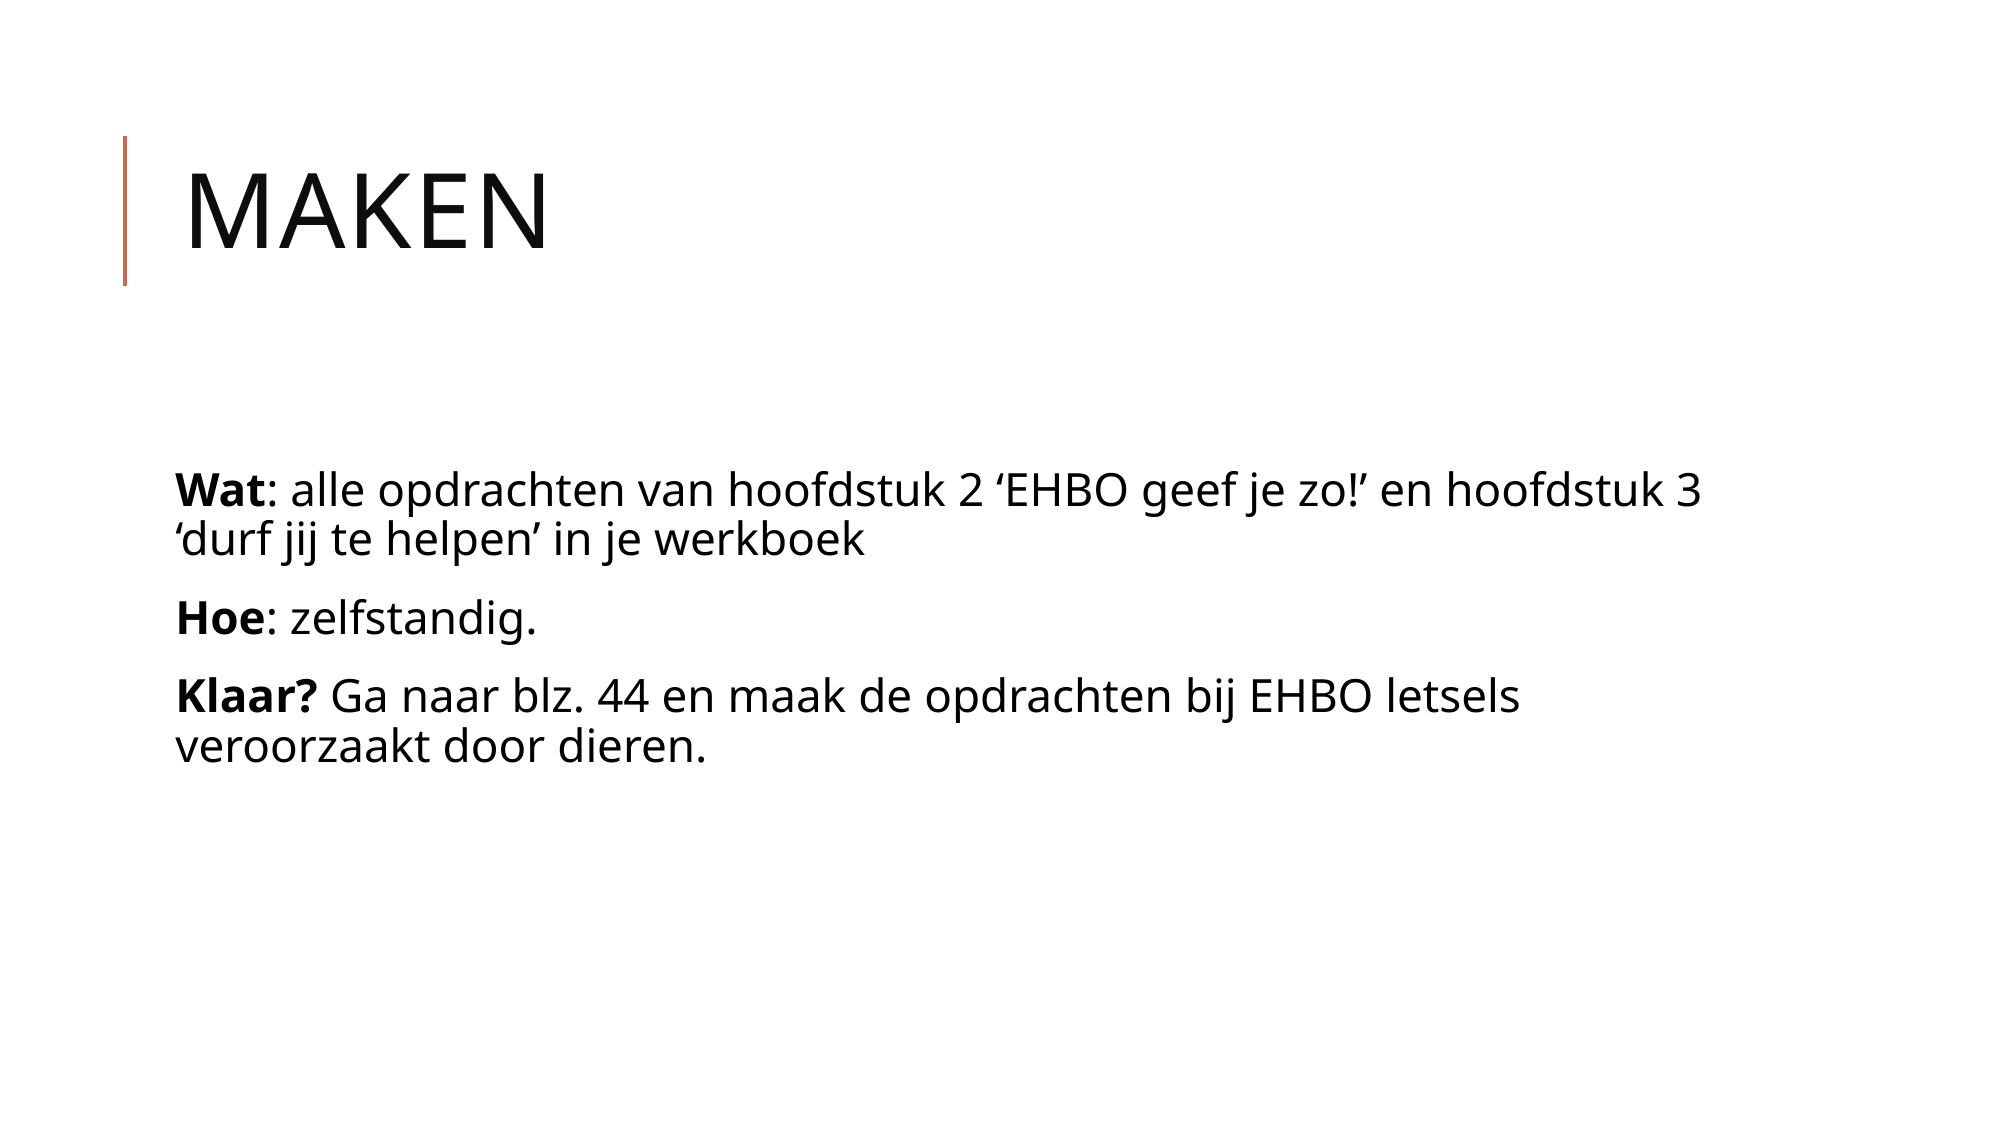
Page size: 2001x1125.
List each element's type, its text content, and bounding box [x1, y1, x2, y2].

title Maken [168, 96, 1763, 342]
list Wat: alle opdrachten van hoofdstuk 2 ‘EHBO geef je zo!’ en hoofdstuk 3 ‘durf jij te helpen’ in je werkboek Hoe: zelfstandig. Klaar? Ga naar blz. 44 en maak de opdrachten bij EHBO letsels veroorzaakt door dieren. [168, 375, 1763, 1035]
